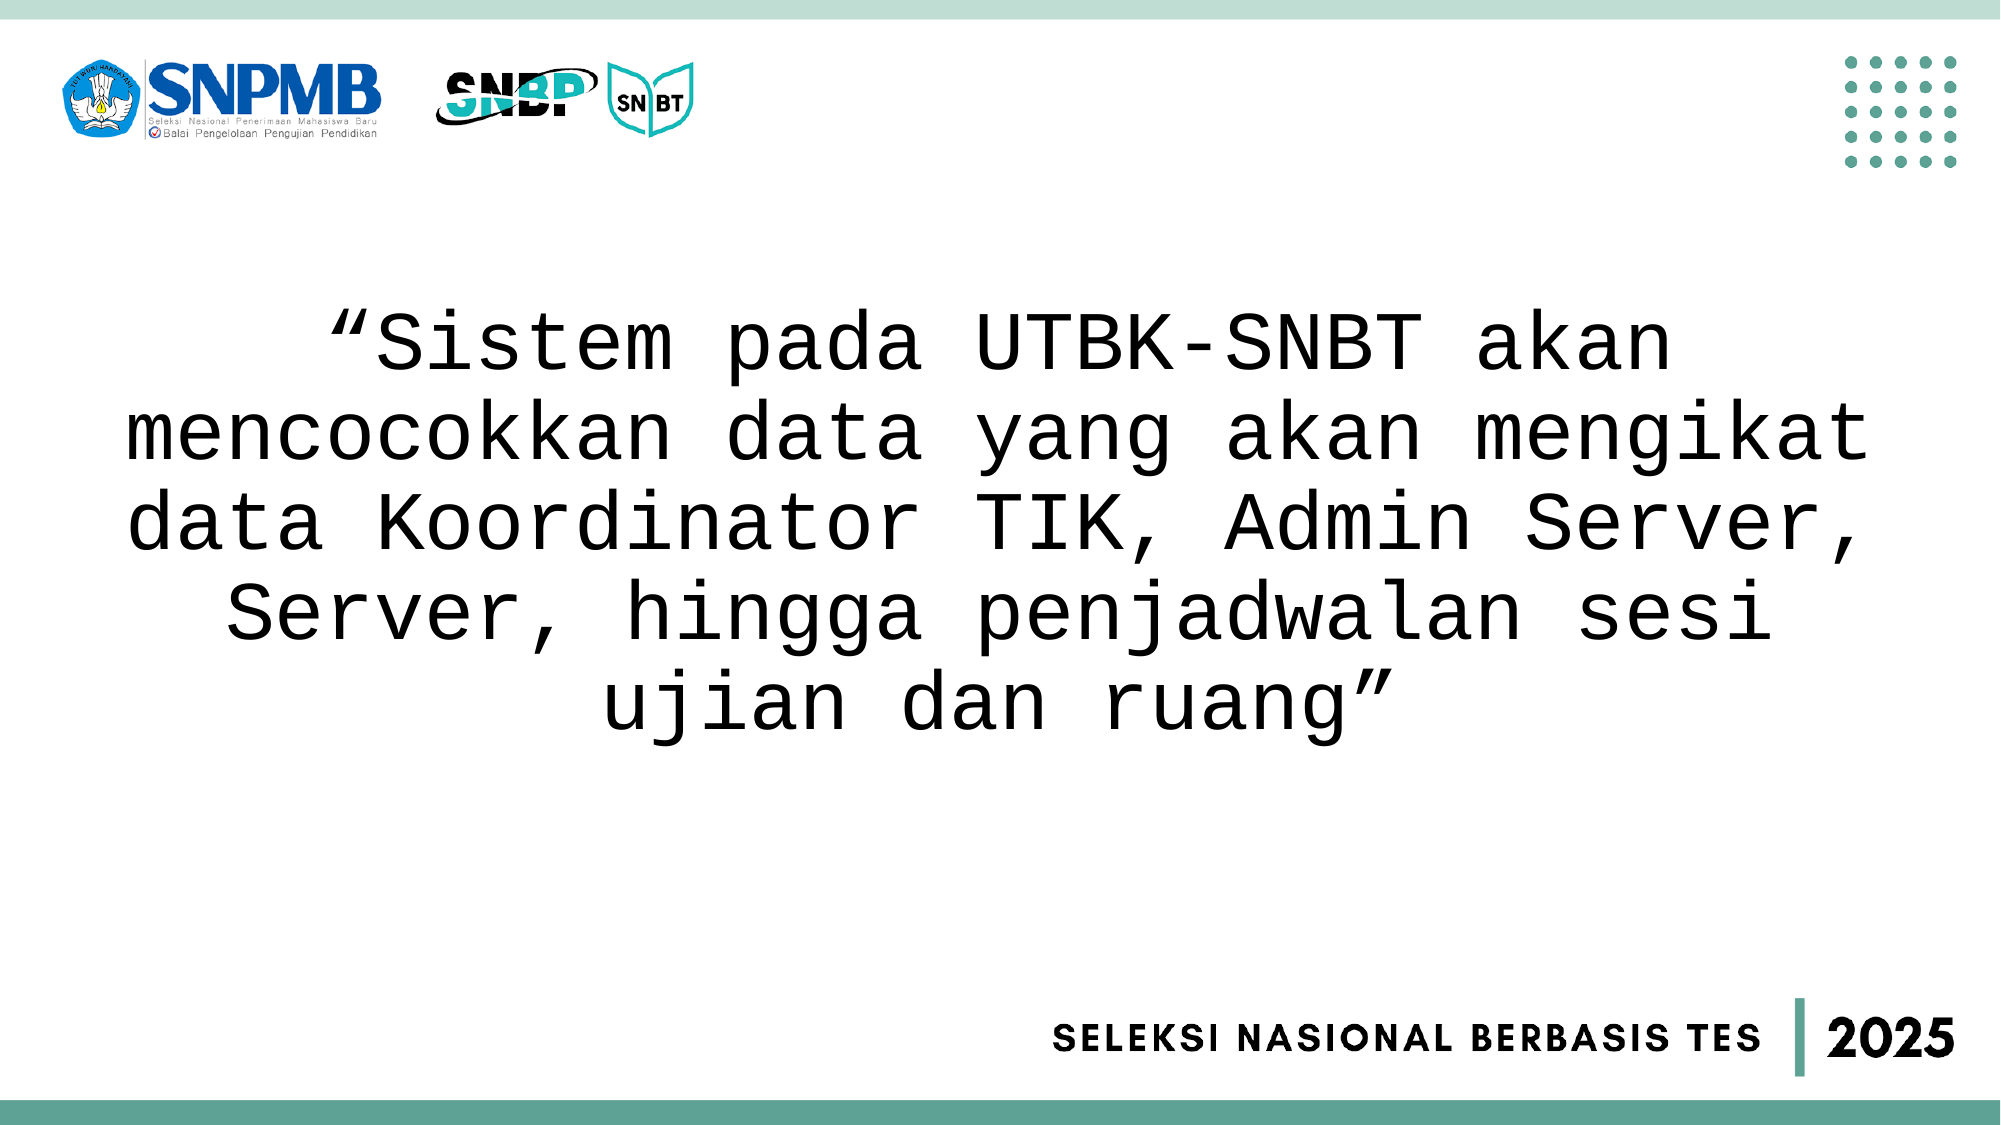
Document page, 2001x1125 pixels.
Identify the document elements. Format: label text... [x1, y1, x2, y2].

list “Sistem pada UTBK-SNBT akan mencocokkan data yang akan mengikat data Koordinator TIK, Admin Server, Server, hingga penjadwalan sesi ujian dan ruang” [68, 277, 1932, 824]
picture [0, 0, 2001, 1125]
